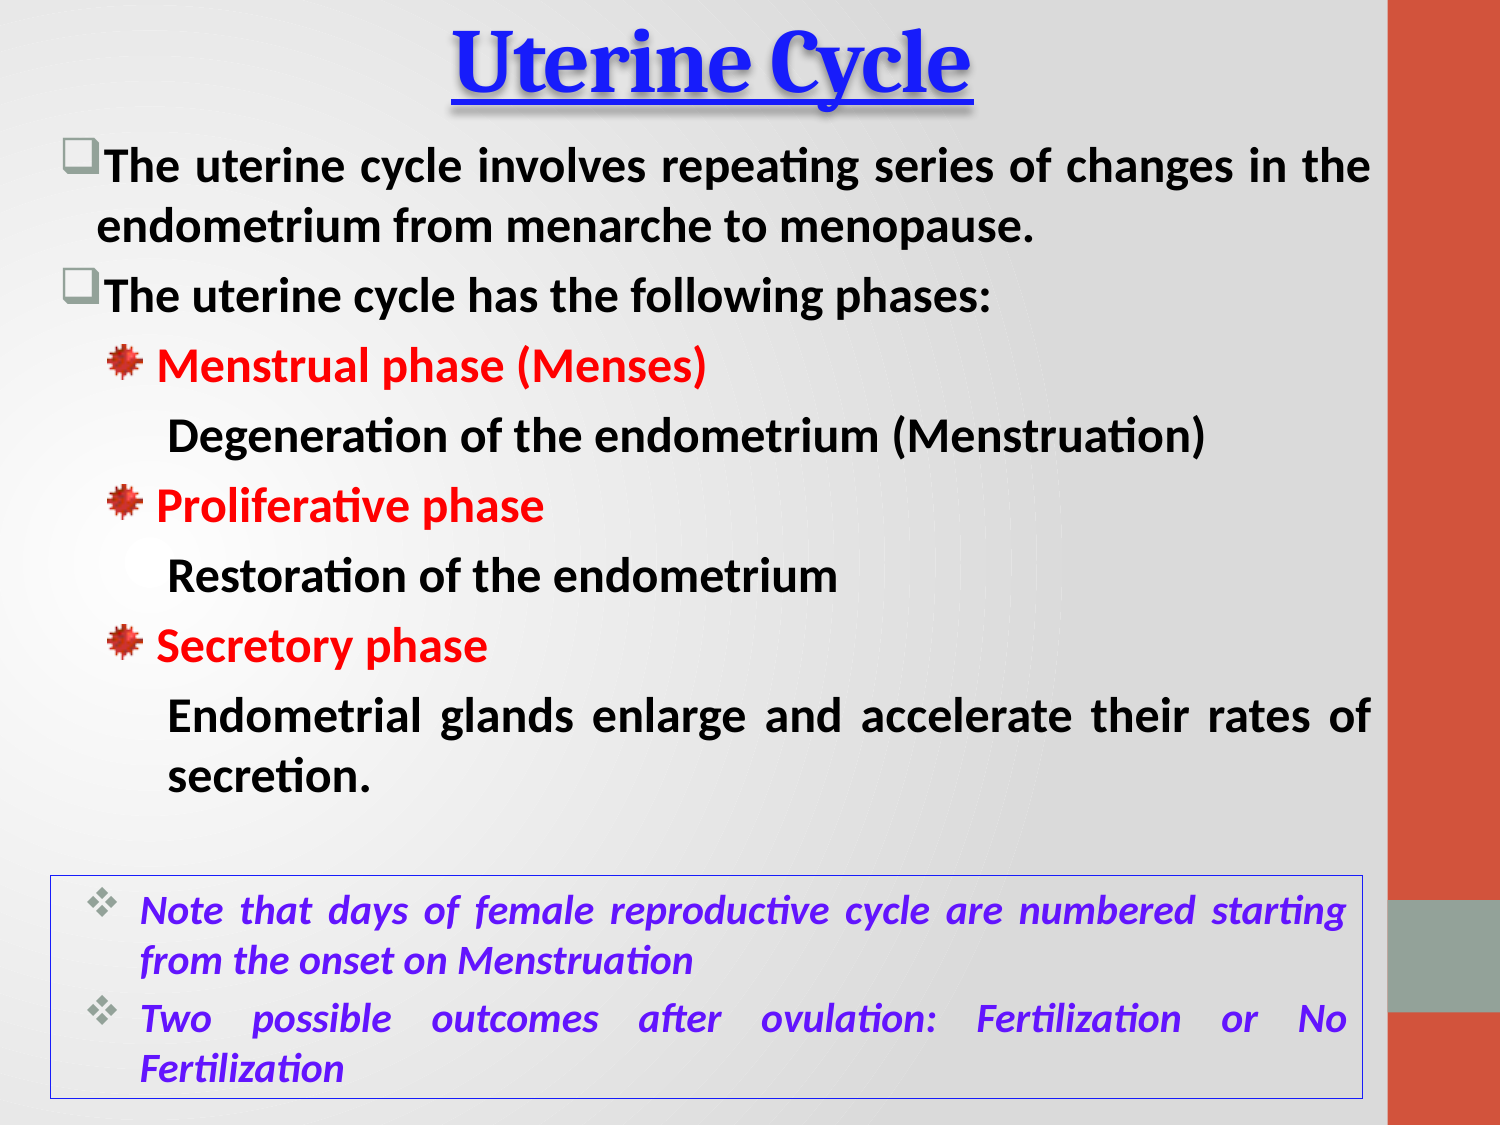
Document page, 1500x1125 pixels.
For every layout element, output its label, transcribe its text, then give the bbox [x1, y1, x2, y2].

picture [107, 344, 143, 380]
picture [107, 624, 143, 660]
list The uterine cycle involves repeating series of changes in the endometrium from menarche to menopause. The uterine cycle has the following phases: Menstrual phase (Menses) Degeneration of the endometrium (Menstruation) Proliferative phase Restoration of the endometrium Secretory phase Endometrial glands enlarge and accelerate their rates of secretion. [24, 125, 1388, 988]
text_box Note that days of female reproductive cycle are numbered starting from the onset on Menstruation Two possible outcomes after ovulation: Fertilization or No Fertilization [50, 875, 1363, 1099]
picture [107, 484, 143, 520]
title Uterine Cycle [87, 0, 1338, 113]
